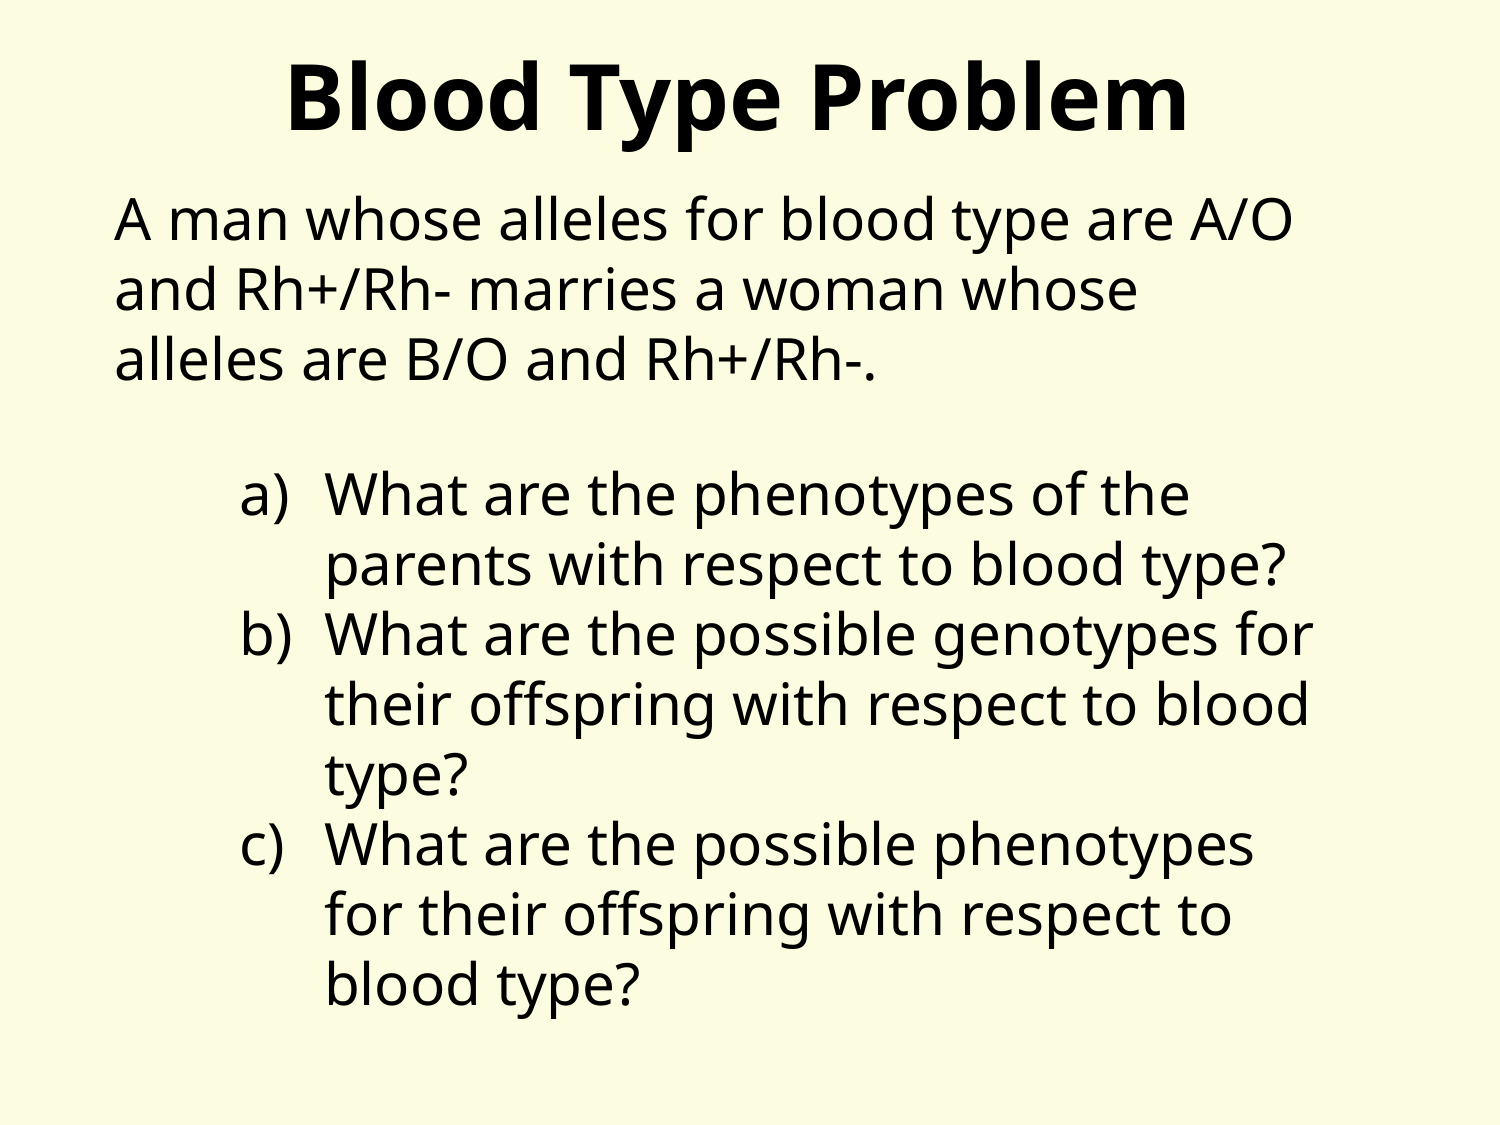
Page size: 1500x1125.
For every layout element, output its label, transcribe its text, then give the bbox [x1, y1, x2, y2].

text_box A man whose alleles for blood type are A/O and Rh+/Rh- marries a woman whose alleles are B/O and Rh+/Rh-. [99, 174, 1338, 400]
title Blood Type Problem [74, 0, 1426, 188]
text_box What are the phenotypes of the parents with respect to blood type? What are the possible genotypes for their offspring with respect to blood type? What are the possible phenotypes for their offspring with respect to blood type? [224, 449, 1350, 1025]
